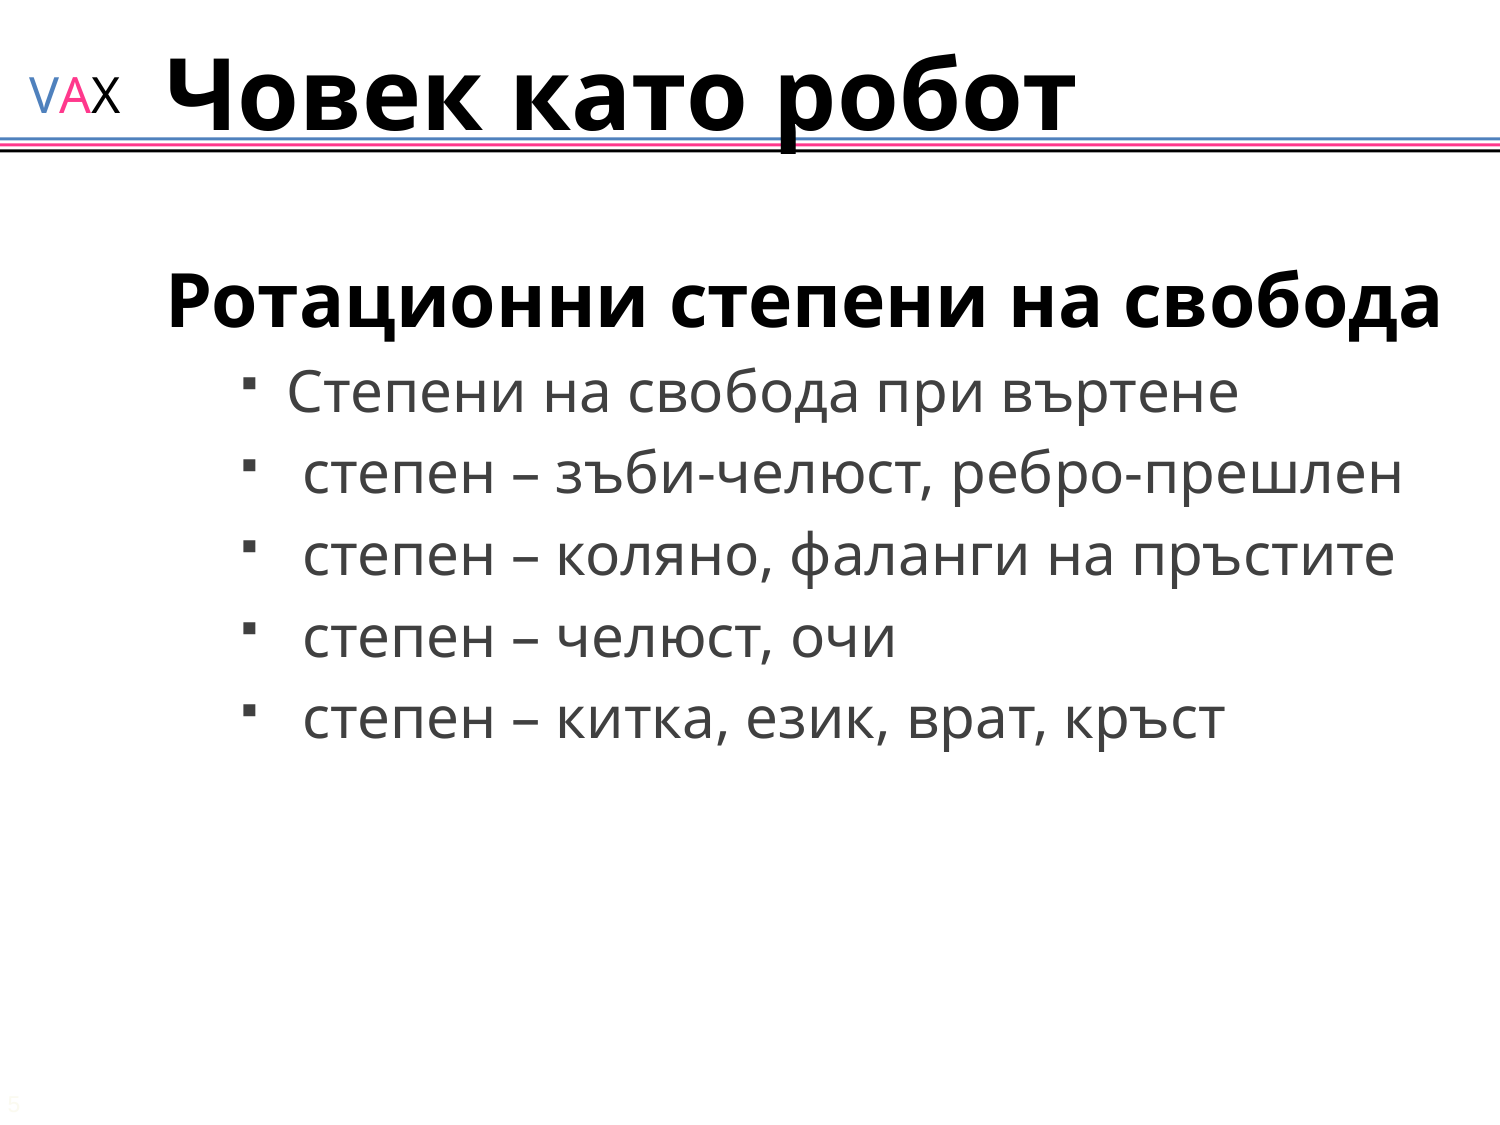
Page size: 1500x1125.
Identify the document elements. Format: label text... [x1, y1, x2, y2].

title Човек като робот [0, 37, 1500, 144]
